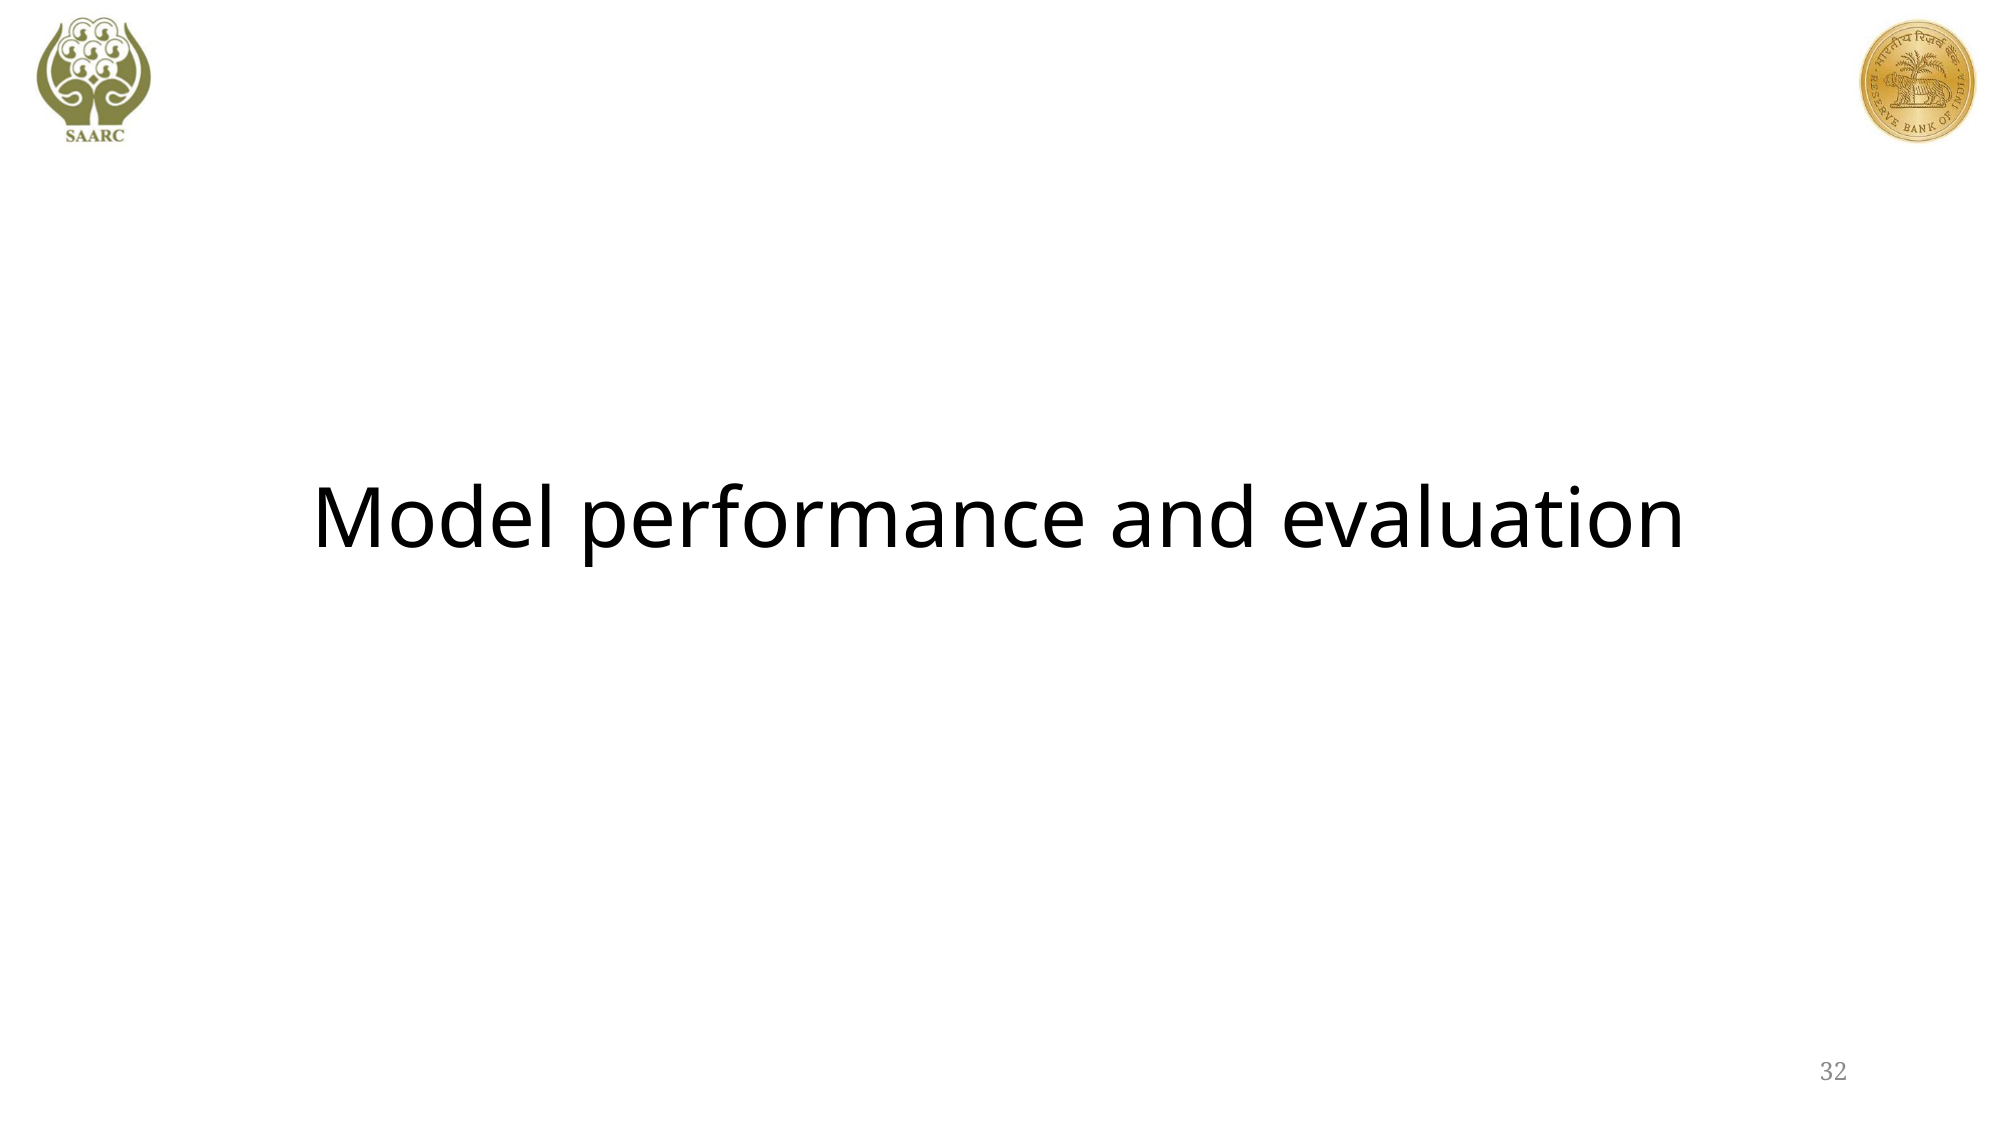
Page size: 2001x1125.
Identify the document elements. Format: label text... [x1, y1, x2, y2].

text_box Model performance and evaluation [93, 467, 1907, 928]
slide_number 32 [1412, 1042, 1863, 1103]
picture [1832, 13, 1997, 145]
picture [26, 13, 160, 149]
